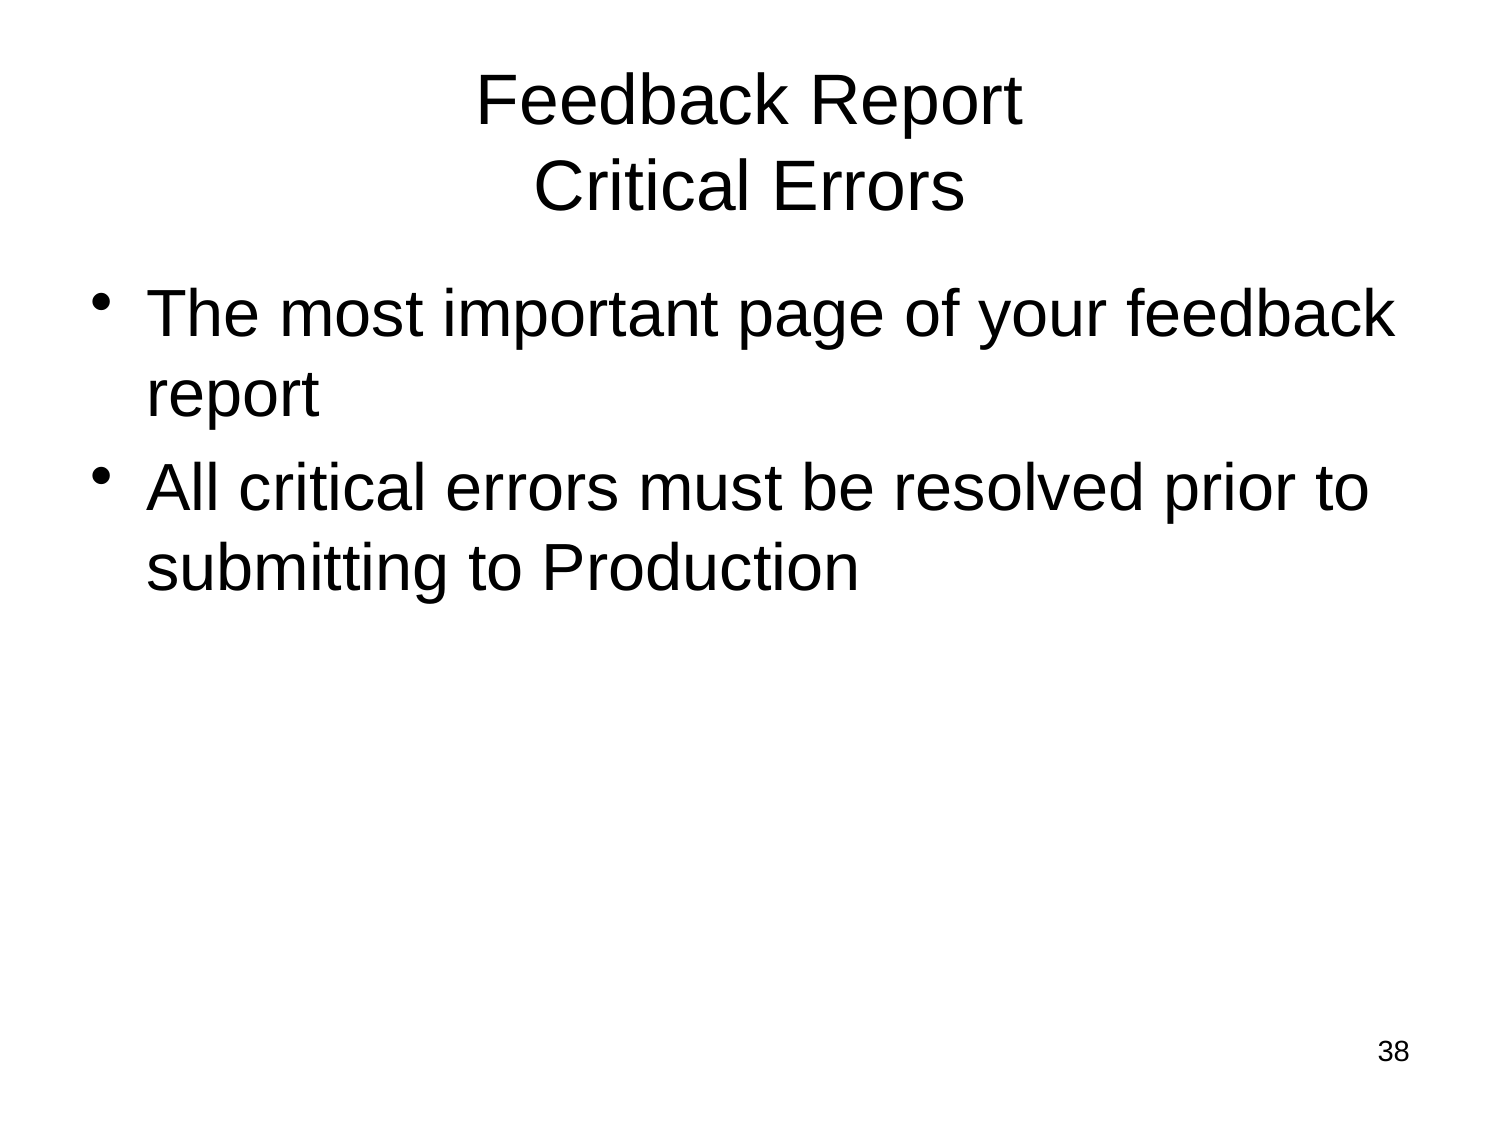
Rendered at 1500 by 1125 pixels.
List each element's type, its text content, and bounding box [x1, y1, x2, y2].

slide_number 38 [1074, 1024, 1426, 1103]
title Feedback Report Critical Errors [74, 44, 1426, 233]
list The most important page of your feedback report All critical errors must be resolved prior to submitting to Production [74, 262, 1426, 1006]
